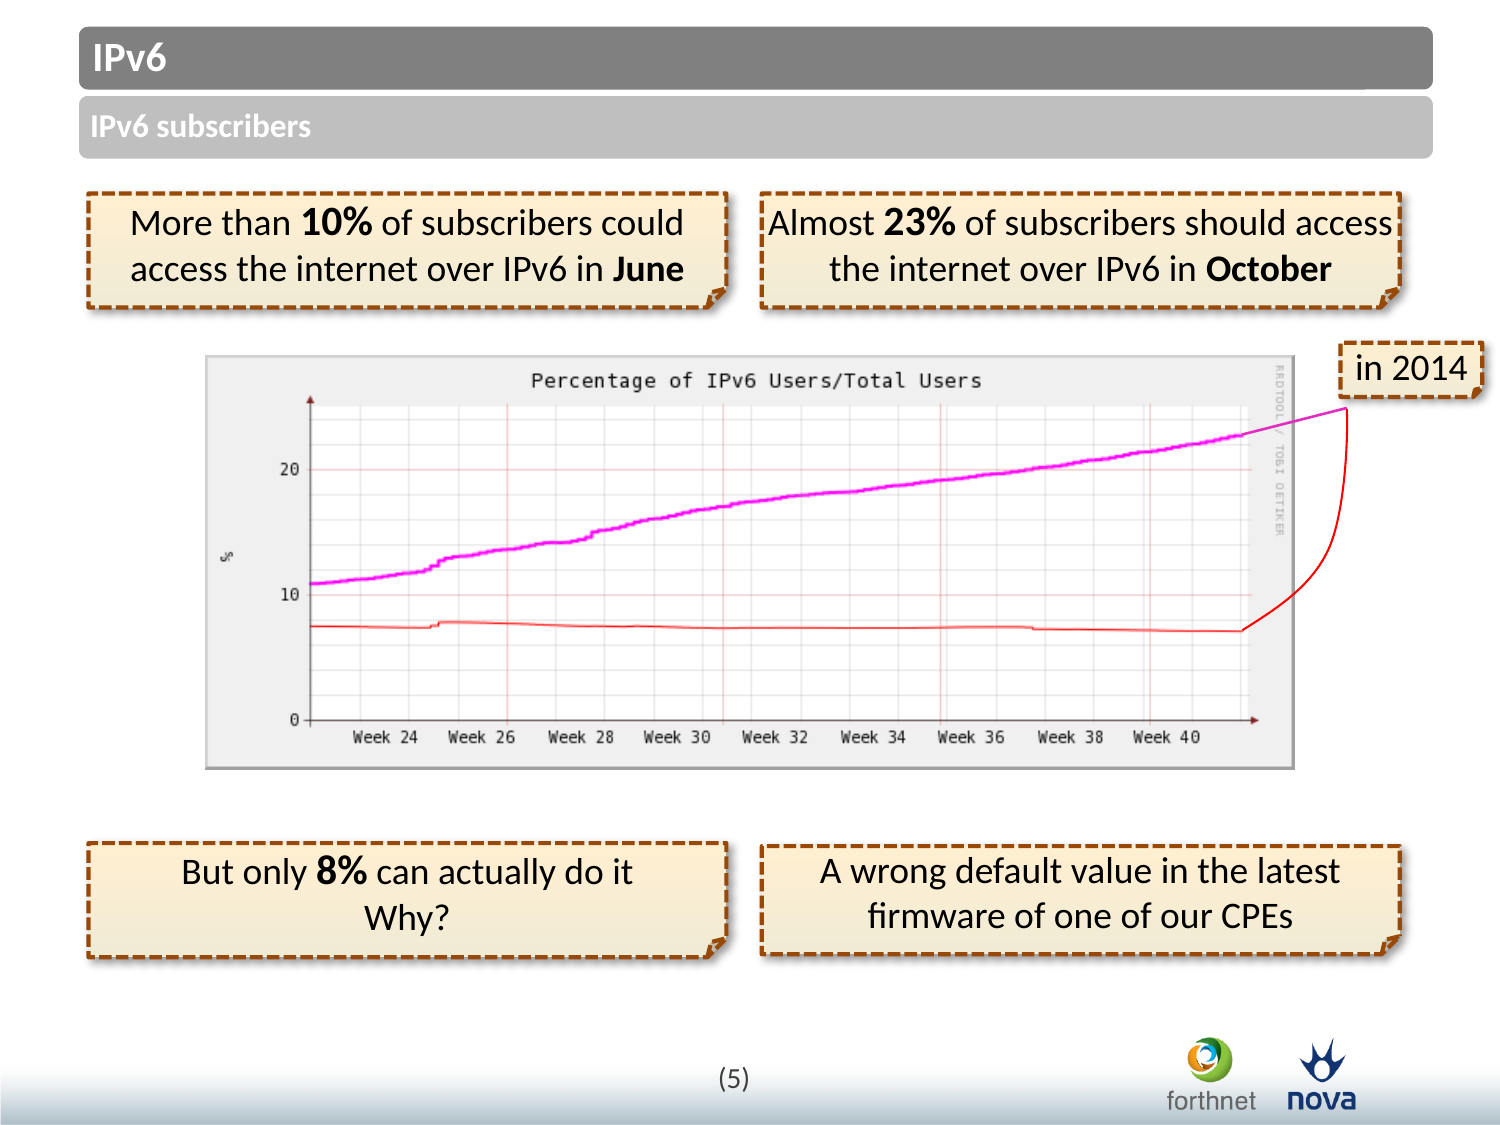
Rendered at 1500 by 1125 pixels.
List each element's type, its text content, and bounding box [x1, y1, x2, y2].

slide_number (5) [703, 1046, 1054, 1107]
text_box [76, 24, 1436, 162]
text_box More than 10% of subscribers could access the internet over IPv6 in June [86, 191, 729, 310]
text_box Almost 23% of subscribers should access the internet over IPv6 in October [759, 191, 1402, 310]
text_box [1241, 407, 1348, 435]
text_box A wrong default value in the latest firmware of one of our CPEs [759, 844, 1402, 957]
text_box [1300, 442, 1348, 590]
text_box in 2014 [1338, 340, 1485, 400]
text_box But only 8% can actually do it Why? [86, 841, 729, 960]
picture [2, 1010, 1500, 1125]
picture [205, 355, 1295, 770]
